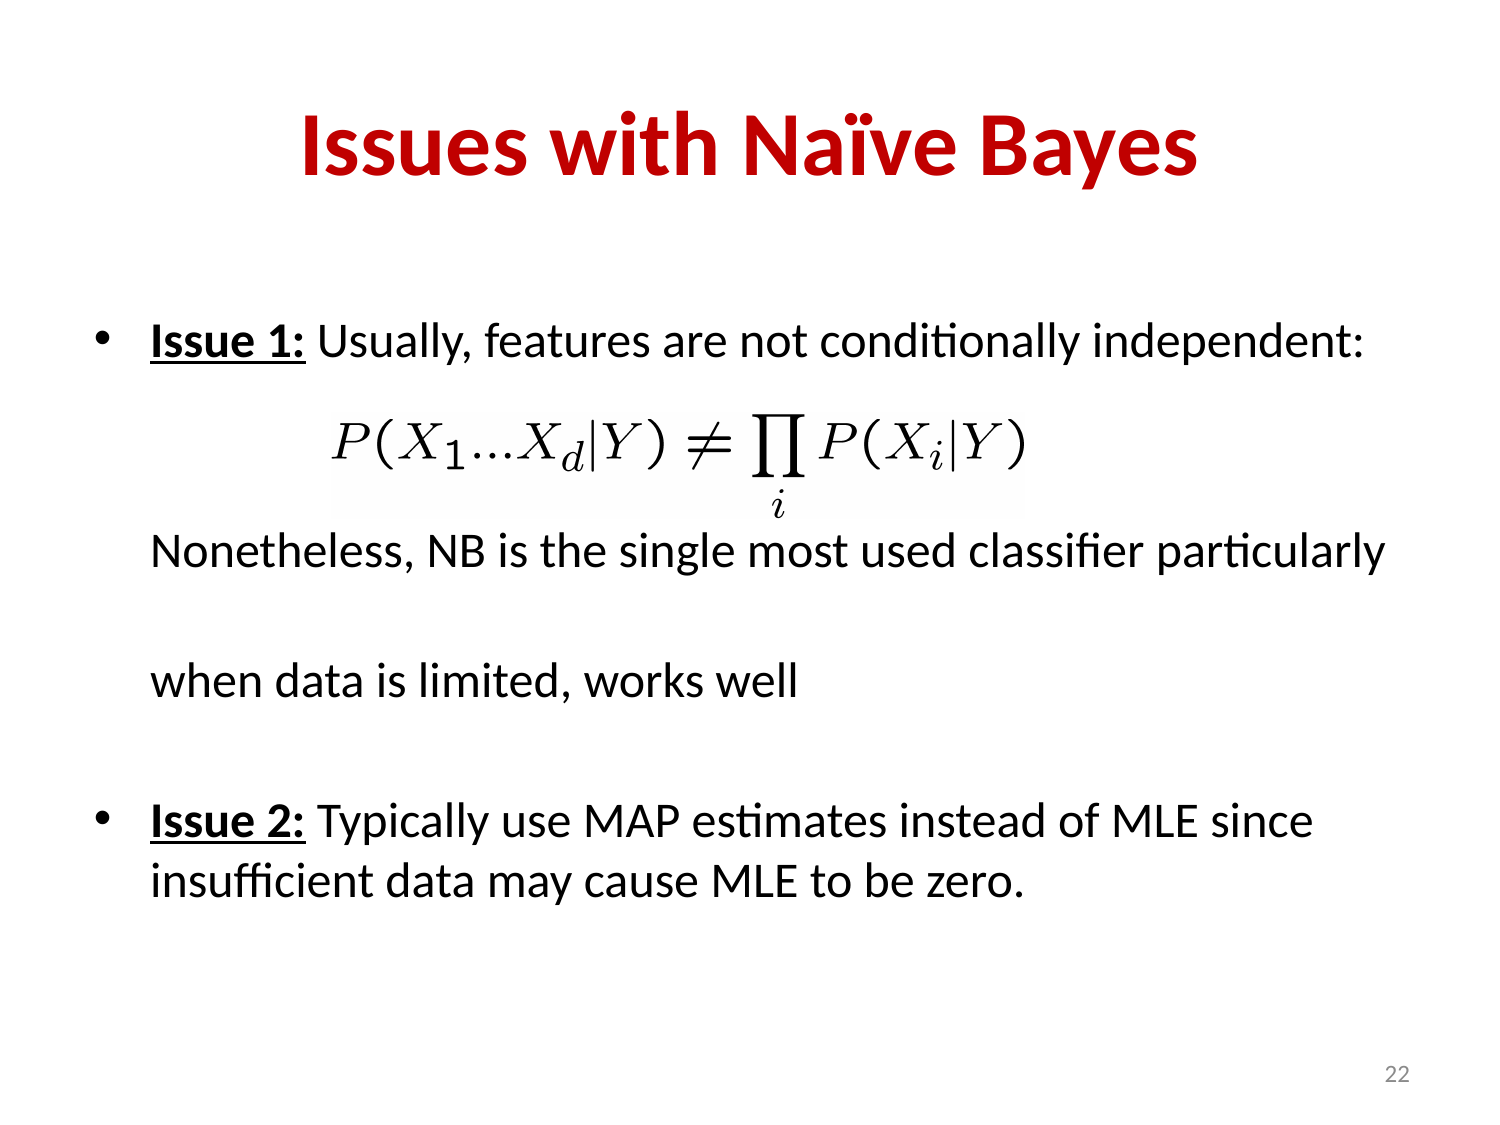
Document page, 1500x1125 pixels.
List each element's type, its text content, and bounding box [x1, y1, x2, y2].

slide_number 22 [1074, 1075, 1425, 1103]
title Issues with Naïve Bayes [75, 45, 1425, 233]
text_box Issue 1: Usually, features are not conditionally independent: Nonetheless, NB is the single most used classifier particularly when data is limited, works well Issue 2: Typically use MAP estimates instead of MLE since insufficient data may cause MLE to be zero. [78, 299, 1425, 1075]
picture [331, 412, 1025, 520]
